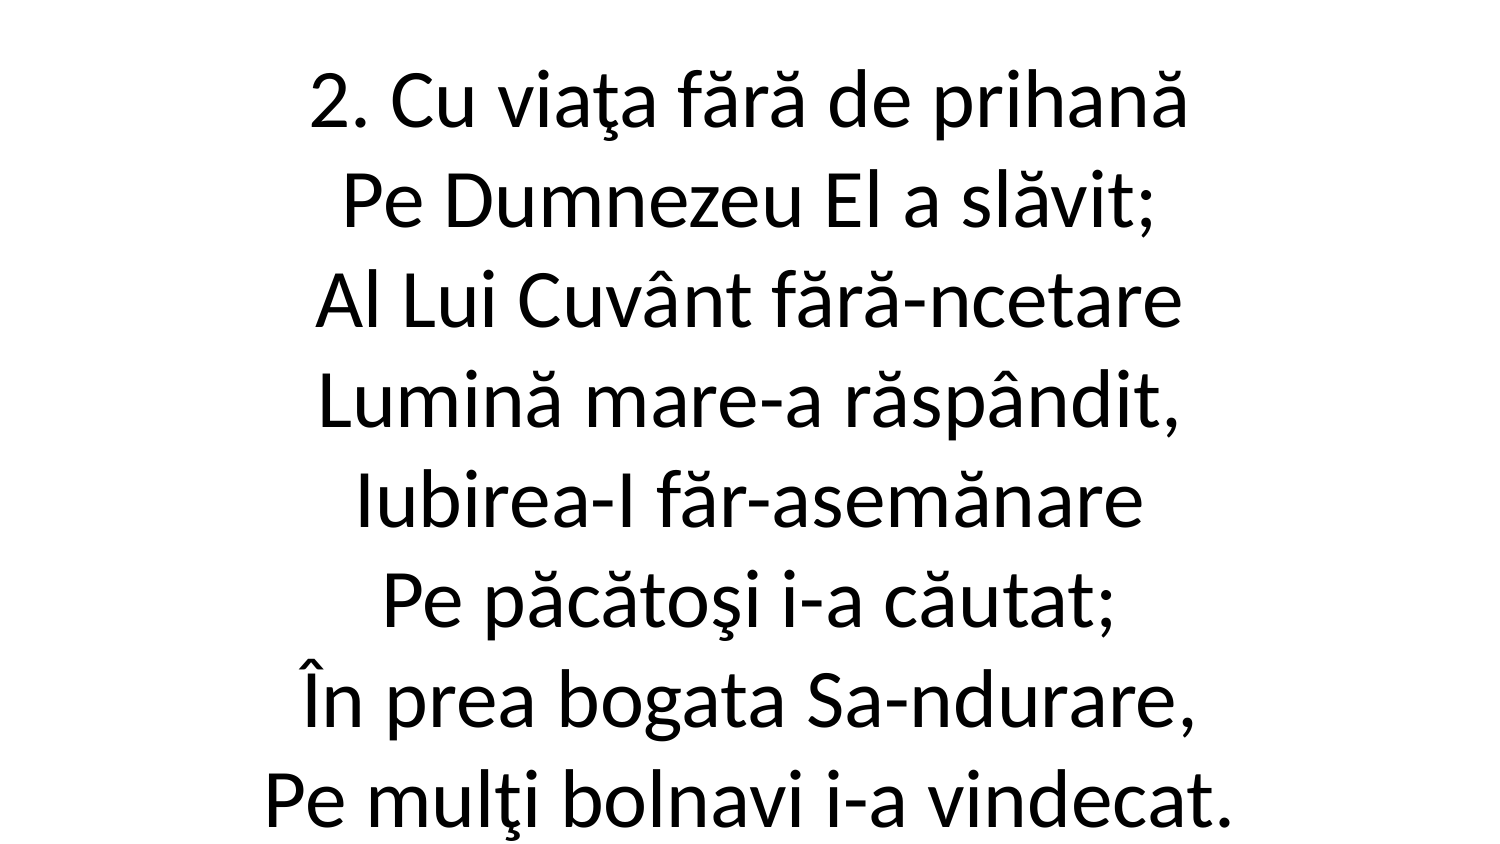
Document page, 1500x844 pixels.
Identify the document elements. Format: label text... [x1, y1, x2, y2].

text_box 2. Cu viaţa fără de prihană Pe Dumnezeu El a slăvit; Al Lui Cuvânt fără-ncetare Lumină mare-a răspândit, Iubirea-I făr-asemănare Pe păcătoşi i-a căutat; În prea bogata Sa-ndurare, Pe mulţi bolnavi i-a vindecat. [249, 0, 1251, 844]
